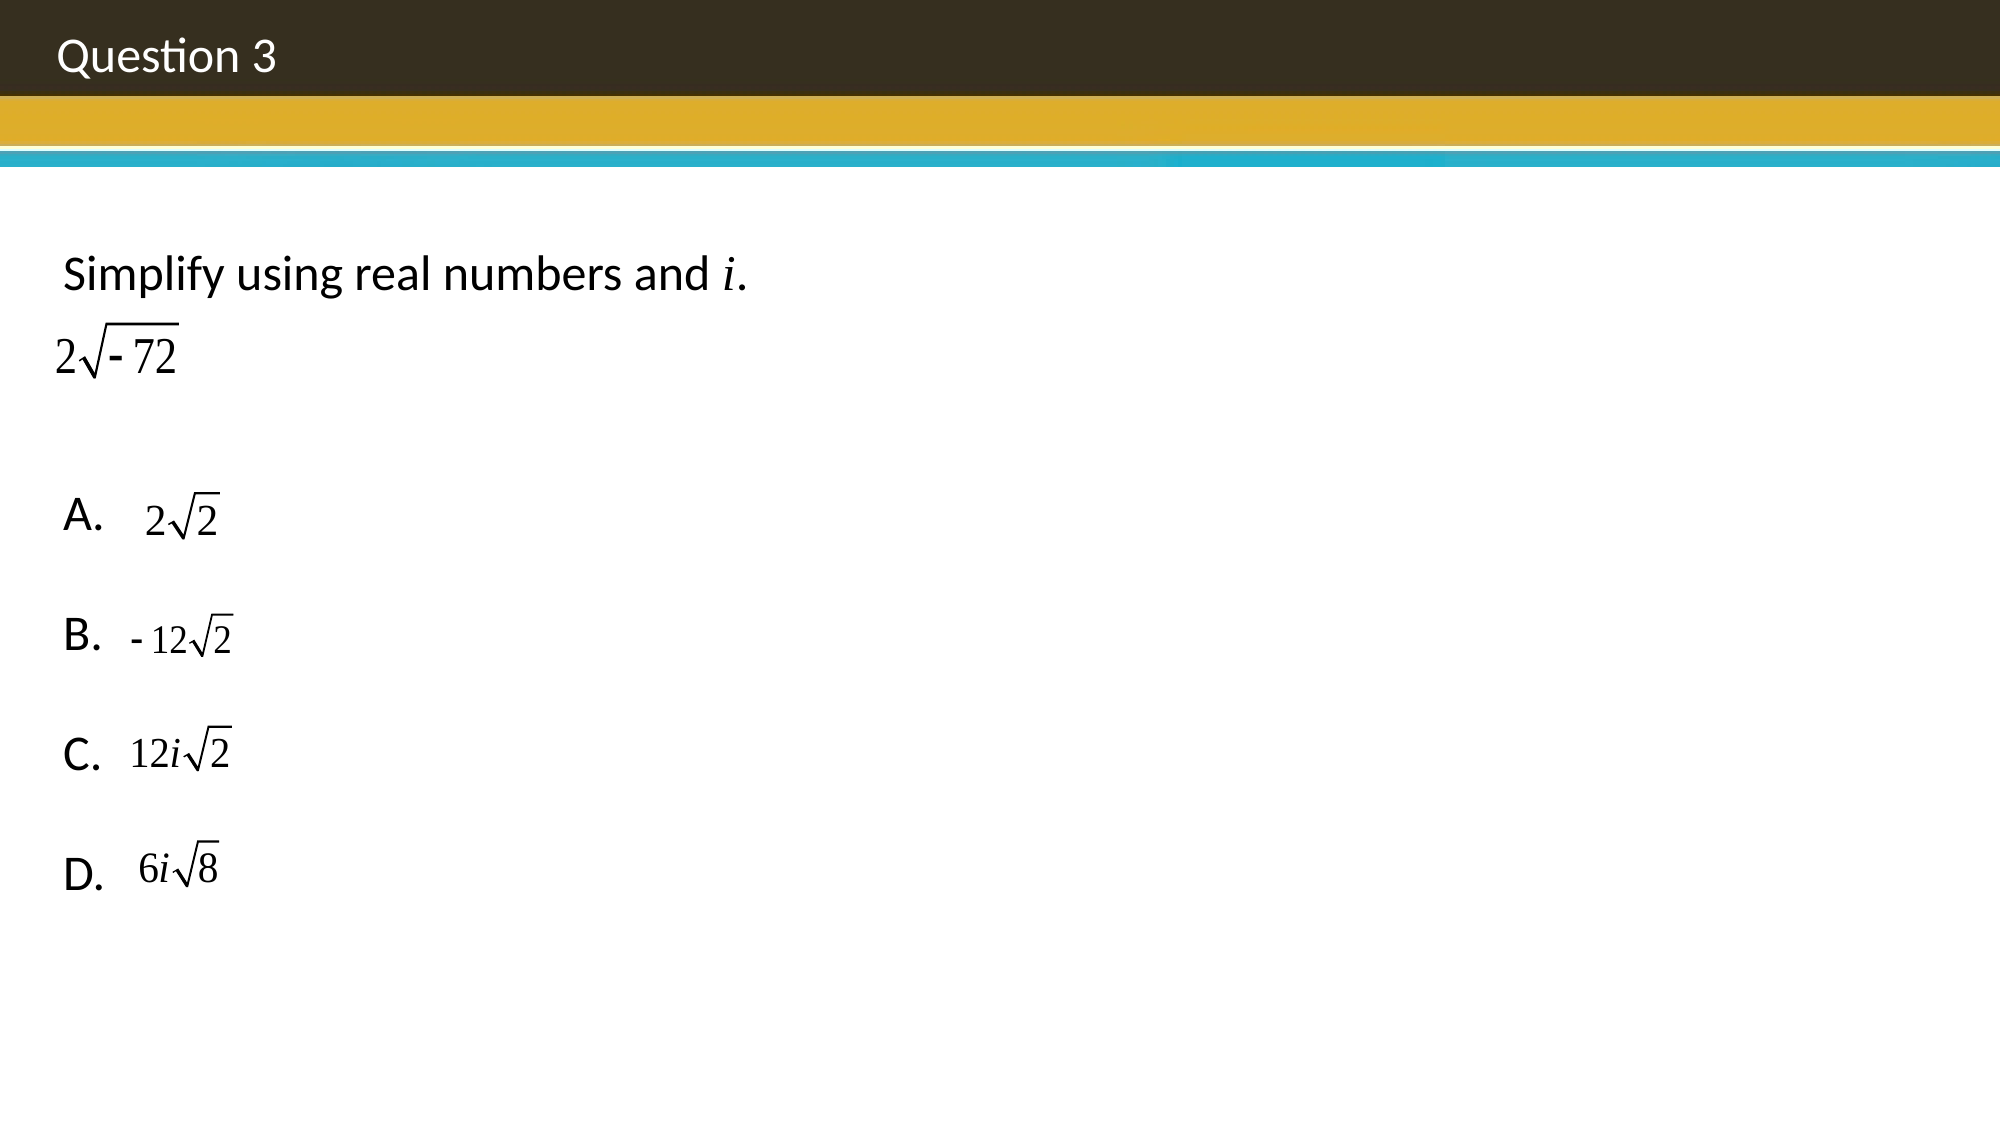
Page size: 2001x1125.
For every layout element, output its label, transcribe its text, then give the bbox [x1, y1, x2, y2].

text_box Question 3 [41, 14, 293, 90]
picture [127, 717, 240, 779]
picture [124, 606, 243, 664]
picture [138, 483, 230, 547]
picture [48, 313, 190, 391]
picture [0, 0, 2000, 167]
text_box Simplify using real numbers and i. A. B. C. D. [48, 233, 1928, 909]
picture [132, 832, 229, 898]
